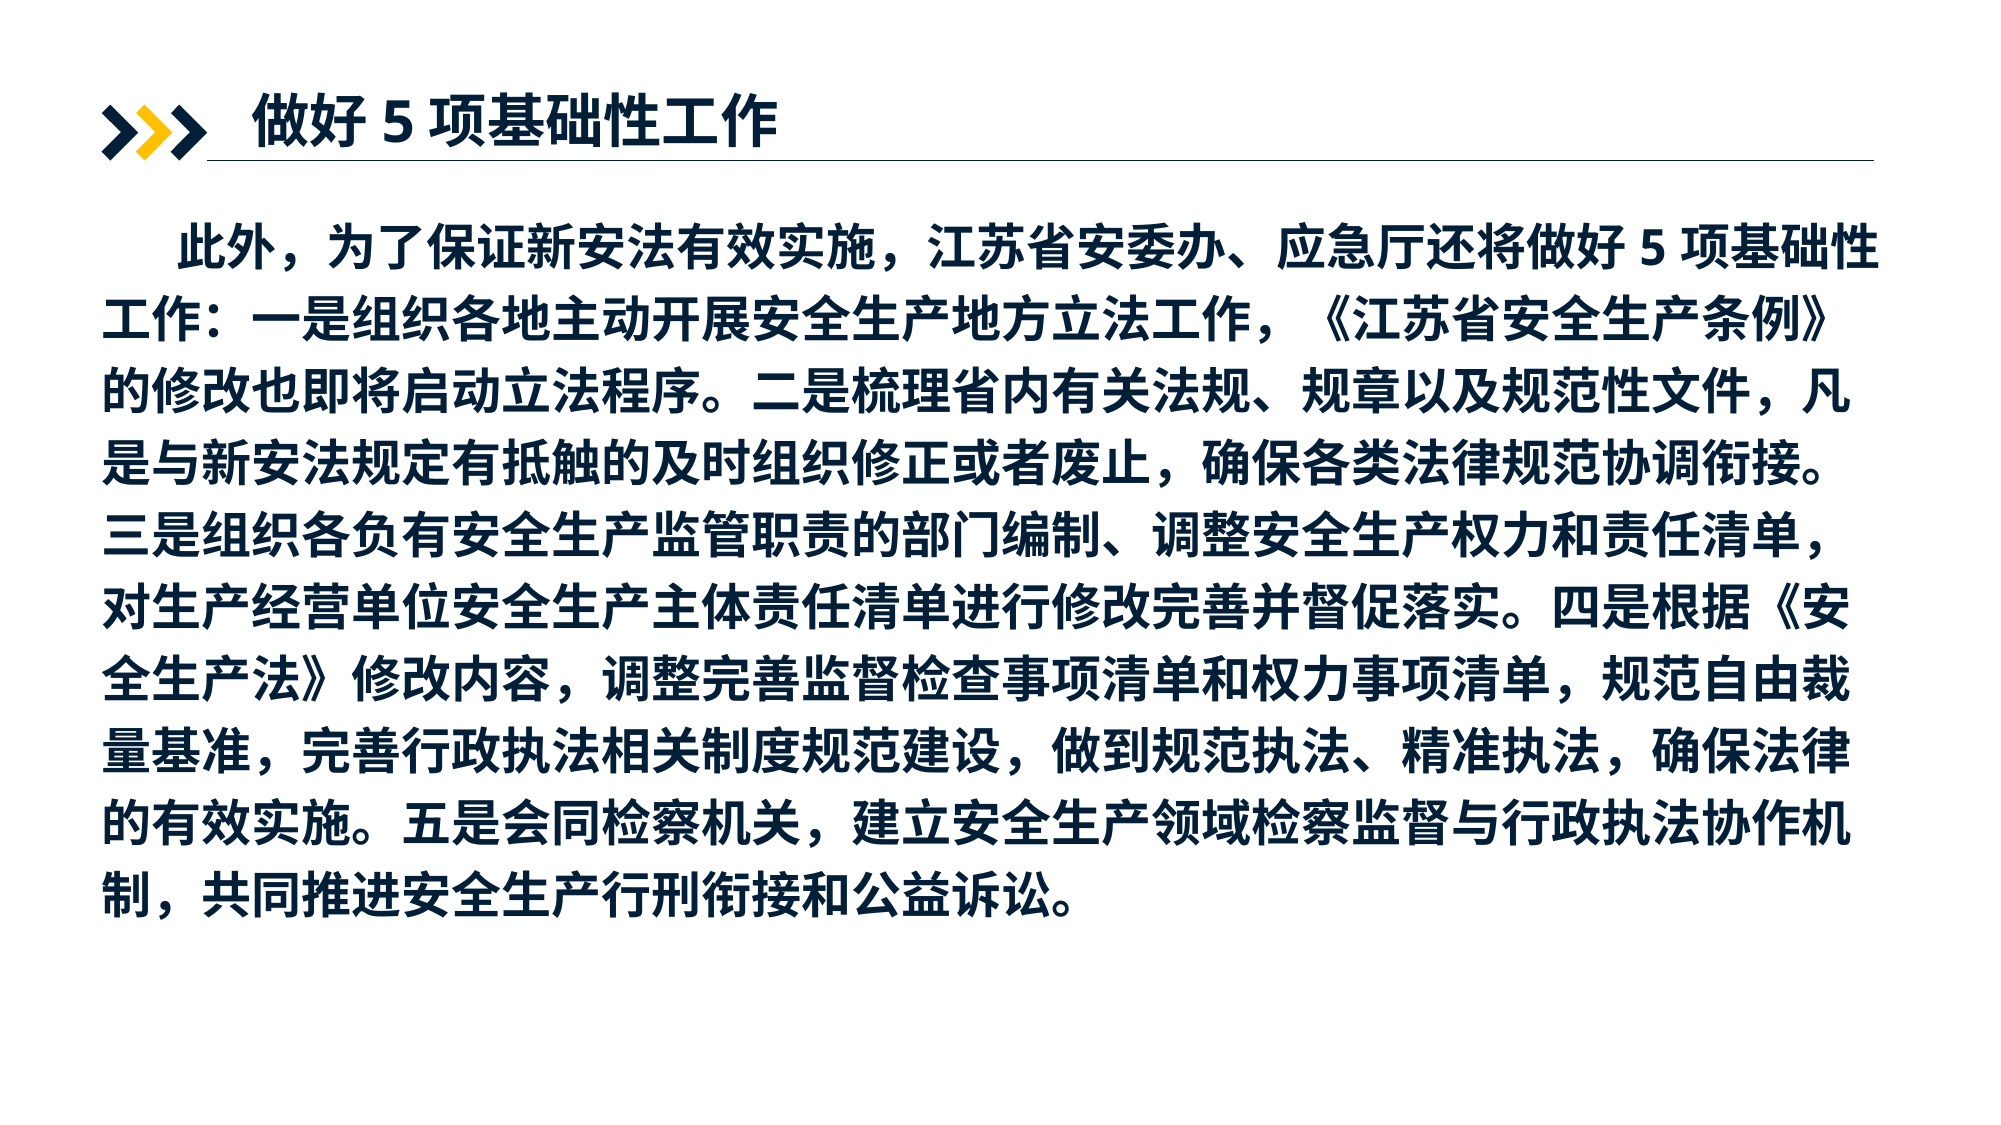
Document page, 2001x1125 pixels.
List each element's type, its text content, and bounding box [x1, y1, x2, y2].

text_box 此外，为了保证新安法有效实施，江苏省安委办、应急厅还将做好5项基础性工作：一是组织各地主动开展安全生产地方立法工作，《江苏省安全生产条例》的修改也即将启动立法程序。二是梳理省内有关法规、规章以及规范性文件，凡是与新安法规定有抵触的及时组织修正或者废止，确保各类法律规范协调衔接。三是组织各负有安全生产监管职责的部门编制、调整安全生产权力和责任清单，对生产经营单位安全生产主体责任清单进行修改完善并督促落实。四是根据《安全生产法》修改内容，调整完善监督检查事项清单和权力事项清单，规范自由裁量基准，完善行政执法相关制度规范建设，做到规范执法、精准执法，确保法律的有效实施。五是会同检察机关，建立安全生产领域检察监督与行政执法协作机制，共同推进安全生产行刑衔接和公益诉讼。 [86, 196, 1914, 931]
text_box 做好5项基础性工作 [239, 78, 802, 104]
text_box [101, 104, 1875, 161]
